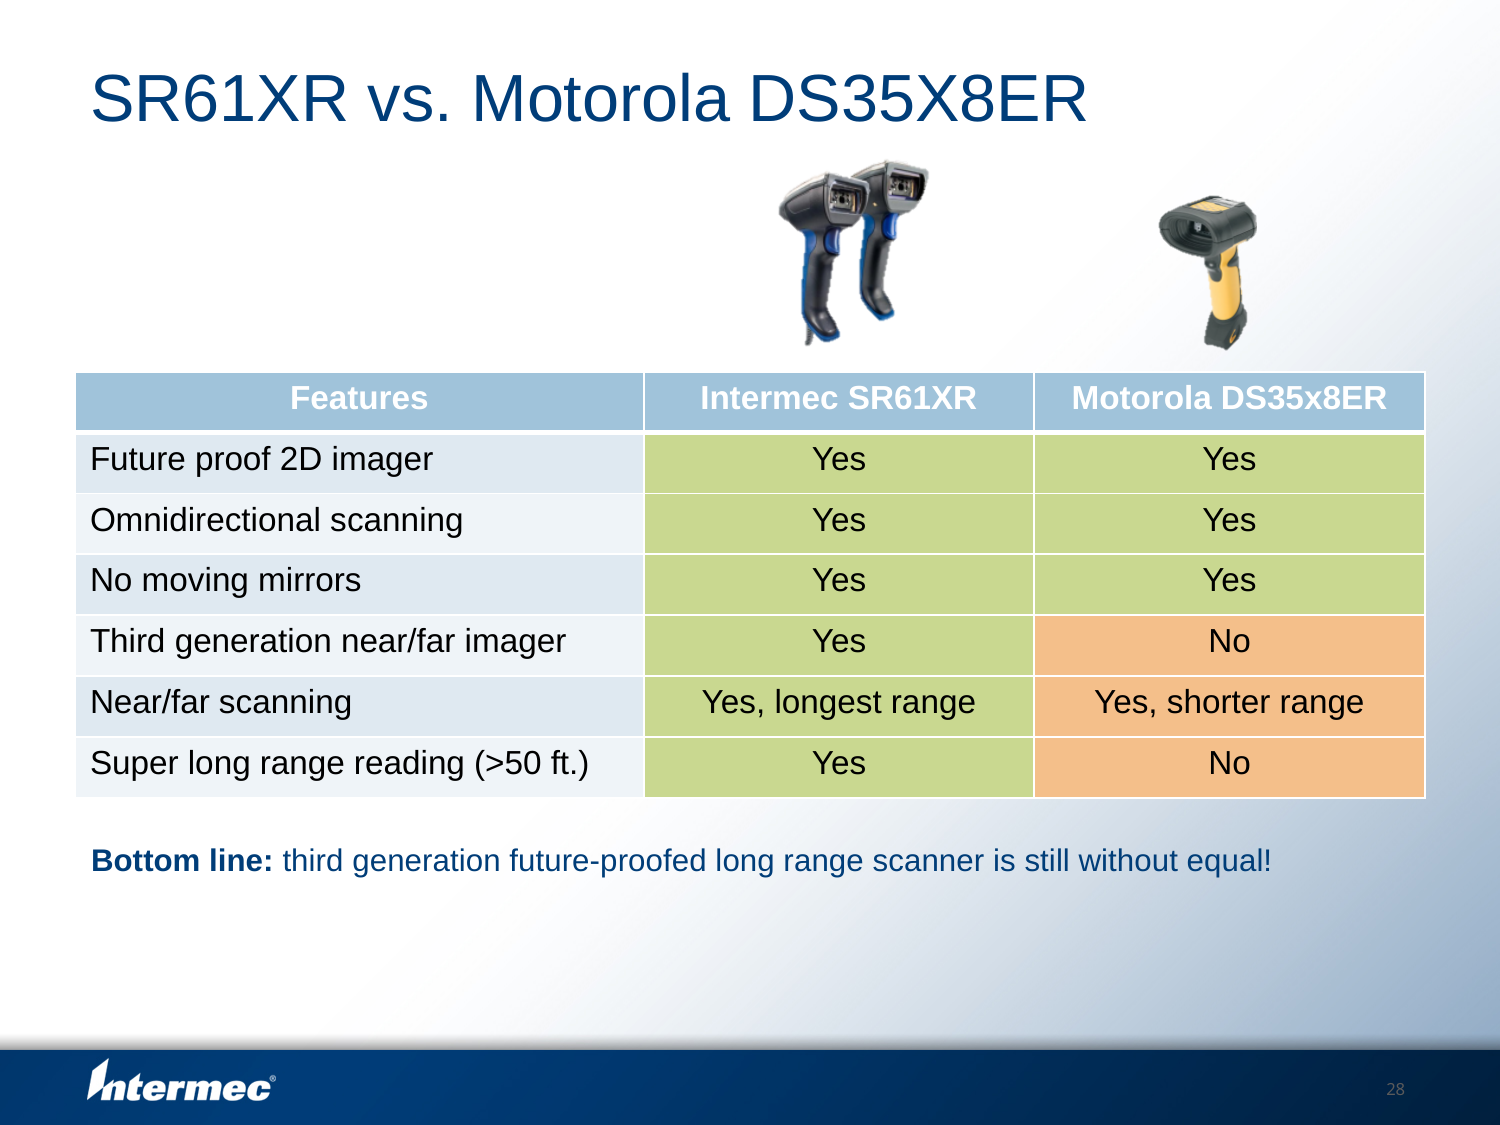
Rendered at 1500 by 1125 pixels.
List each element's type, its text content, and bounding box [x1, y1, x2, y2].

table_cell Yes [1035, 555, 1424, 614]
table_cell No moving mirrors [76, 555, 643, 614]
table_header Features [76, 373, 643, 430]
table_header Intermec SR61XR [645, 373, 1033, 430]
title SR61XR vs. Motorola DS35X8ER [75, 45, 1425, 145]
table_cell Yes, longest range [645, 677, 1033, 736]
table_cell Yes [1035, 494, 1424, 553]
text_box Bottom line: third generation future-proofed long range scanner is still without equal! [76, 832, 1424, 885]
table_cell Future proof 2D imager [76, 435, 643, 493]
table_cell No [1035, 616, 1424, 675]
table_cell No [1035, 738, 1424, 797]
table_cell Yes [645, 555, 1033, 614]
table_cell Yes [645, 738, 1033, 797]
table_cell Yes [645, 494, 1033, 553]
picture [0, 0, 1500, 1125]
table_cell Super long range reading (>50 ft.) [76, 738, 643, 797]
table_cell Yes [645, 616, 1033, 675]
table_header Motorola DS35x8ER [1035, 373, 1424, 430]
table_cell Yes, shorter range [1035, 677, 1424, 736]
table_cell Omnidirectional scanning [76, 494, 643, 553]
table_cell Yes [1035, 435, 1424, 493]
table_cell Third generation near/far imager [76, 616, 643, 675]
table_cell Yes [645, 435, 1033, 493]
table_cell Near/far scanning [76, 677, 643, 736]
